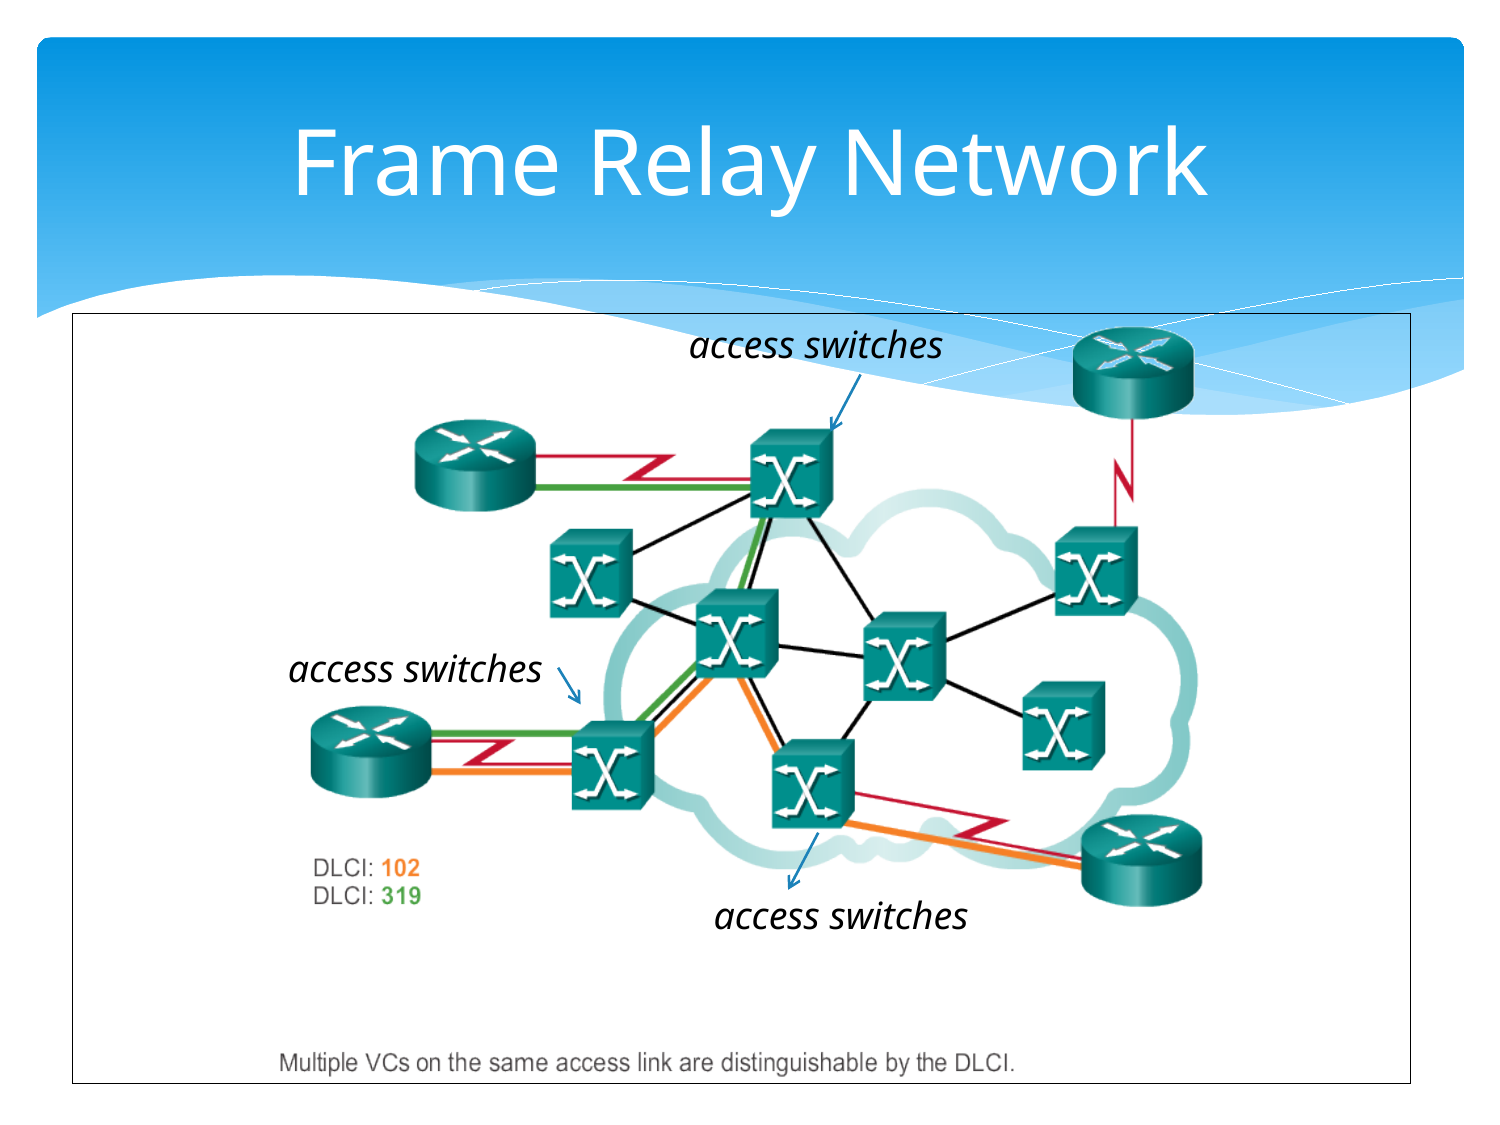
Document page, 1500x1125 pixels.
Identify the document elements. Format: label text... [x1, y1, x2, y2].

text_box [787, 832, 819, 891]
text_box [550, 667, 581, 705]
picture [72, 313, 1411, 1085]
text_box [830, 374, 861, 432]
title Frame Relay Network [75, 55, 1425, 261]
